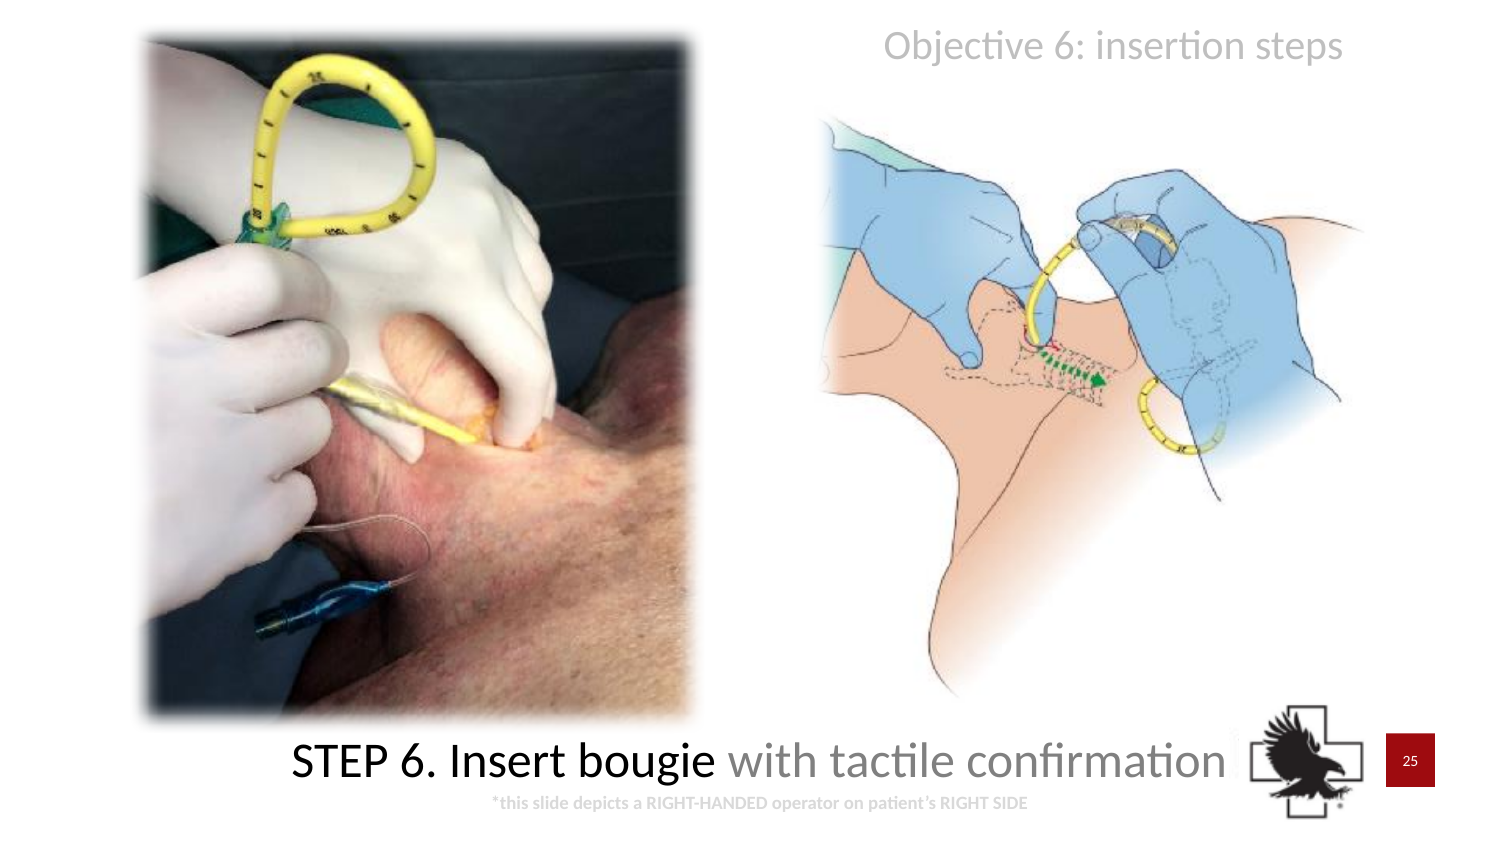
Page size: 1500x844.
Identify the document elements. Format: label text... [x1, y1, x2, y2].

picture [61, 51, 773, 705]
text_box *this slide depicts a RIGHT-HANDED operator on patient’s RIGHT SIDE [476, 796, 1043, 821]
picture [813, 93, 1375, 831]
slide_number 25 [1386, 733, 1435, 787]
text_box STEP 6. Insert bougie with tactile confirmation [276, 720, 1229, 796]
text_box Objective 6: insertion steps [868, 10, 1500, 75]
